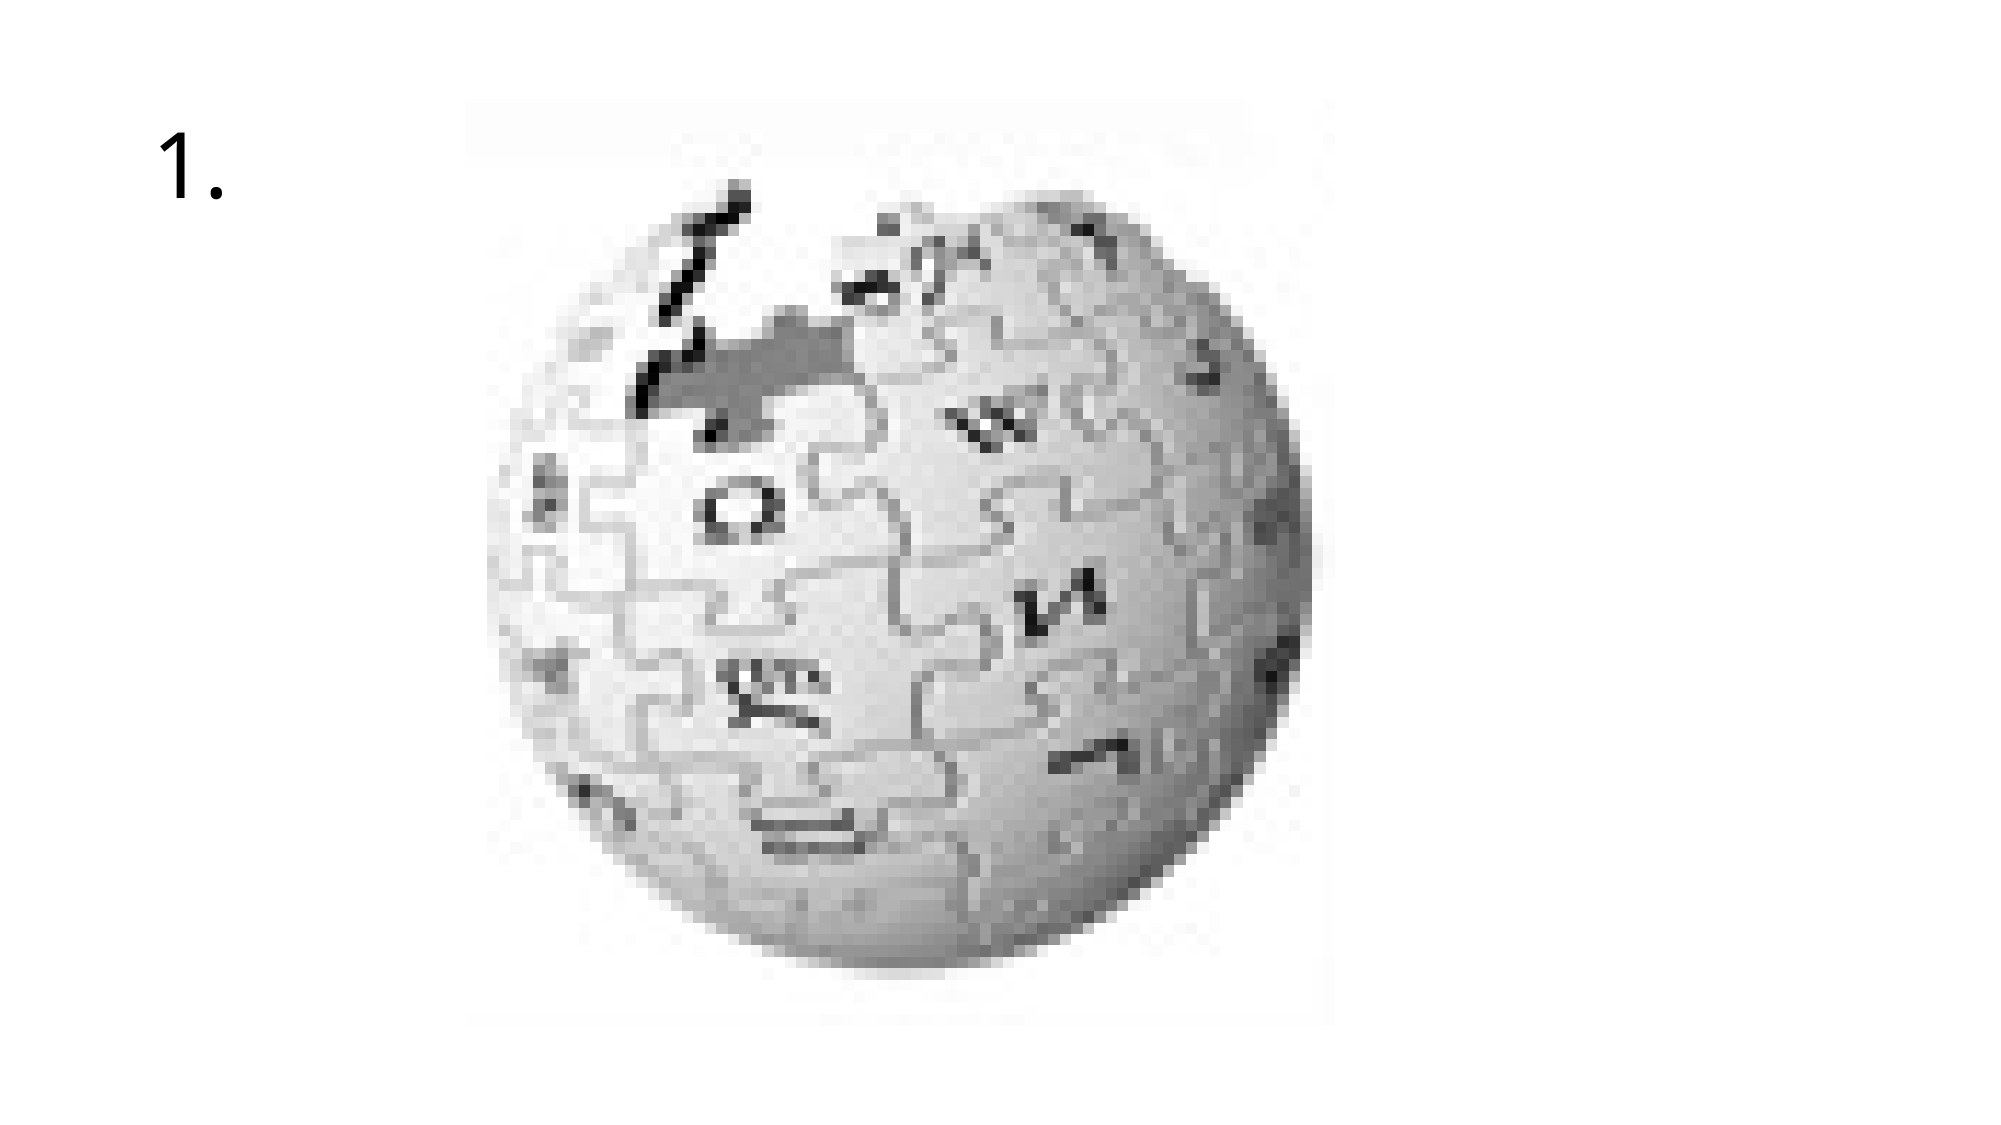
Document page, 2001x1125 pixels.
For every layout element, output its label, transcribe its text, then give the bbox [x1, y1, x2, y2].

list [465, 99, 1335, 1026]
title 1. [137, 59, 1863, 278]
